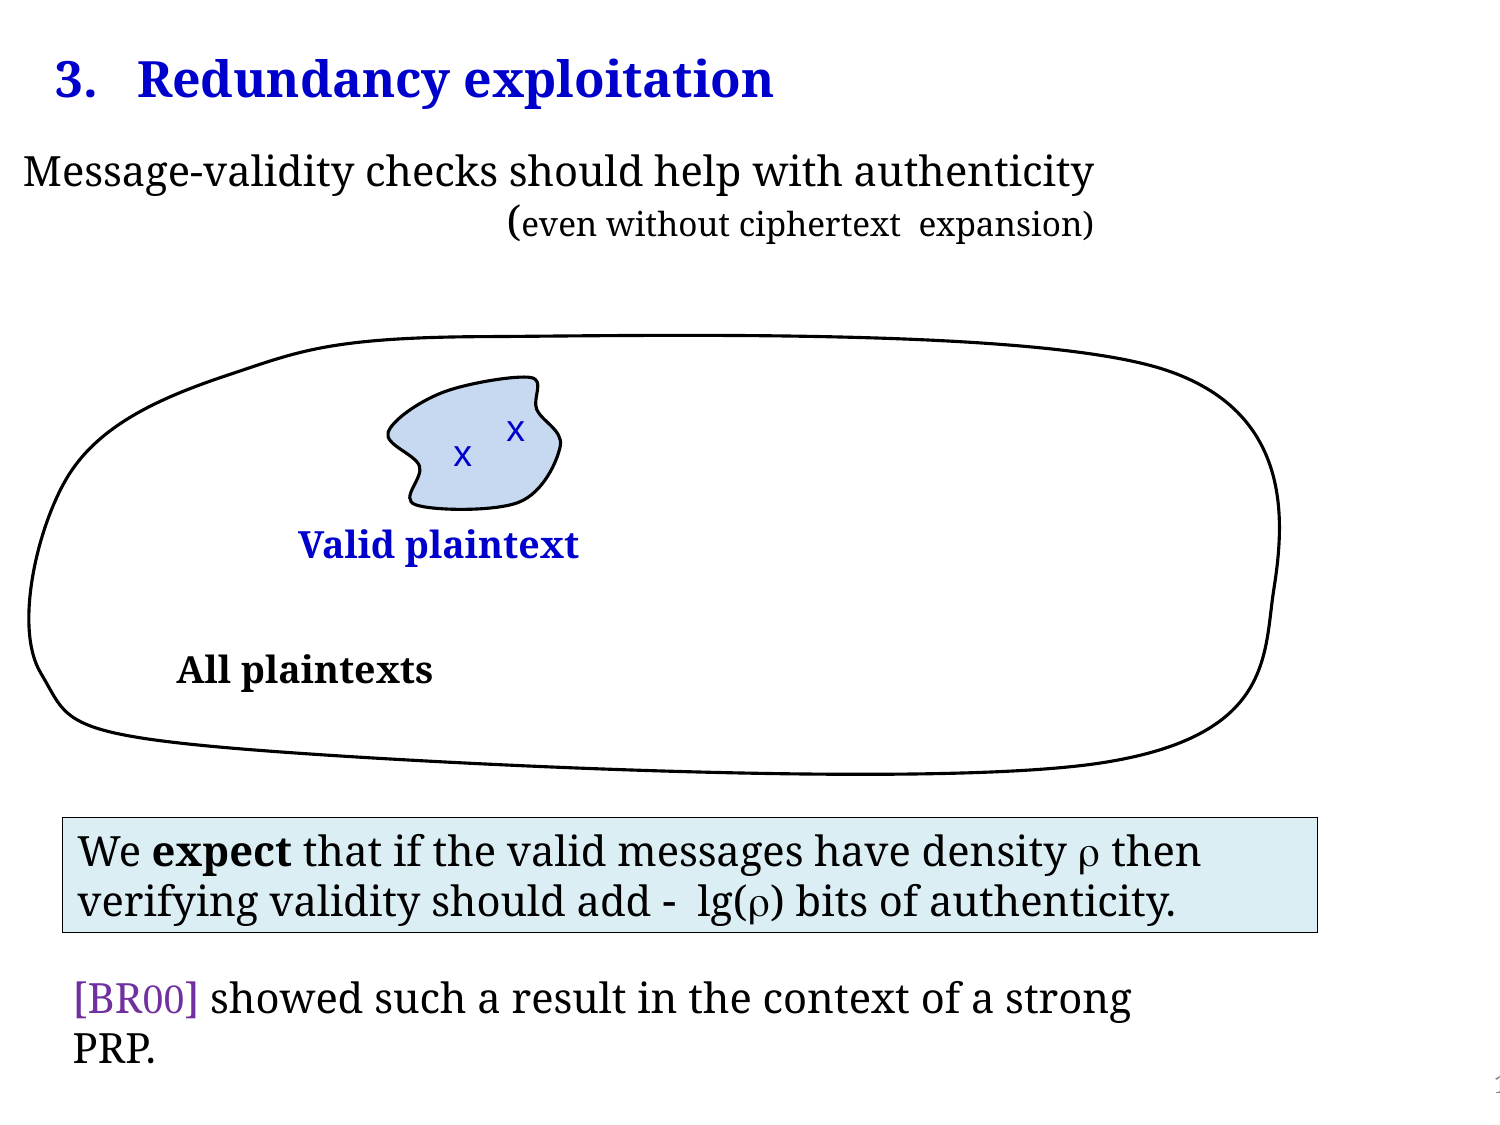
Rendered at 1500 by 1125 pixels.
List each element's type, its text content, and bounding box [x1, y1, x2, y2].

text_box All plaintexts [161, 638, 449, 699]
text_box 3. Redundancy exploitation [40, 40, 1034, 115]
text_box Ciphertext expansion: Should be possible to have low expansion Message-validity checks should help with authenticity (even without ciphertext expansion) [8, 87, 1476, 253]
text_box [386, 374, 563, 512]
text_box [26, 333, 1282, 777]
text_box x [438, 421, 488, 482]
text_box [BR00] showed such a result in the context of a strong PRP. [57, 964, 1222, 1080]
text_box Valid plaintext [283, 513, 595, 573]
text_box We expect that if the valid messages have density r then verifying validity should add - lg(r) bits of authenticity. [62, 817, 1318, 933]
text_box x [491, 396, 541, 457]
